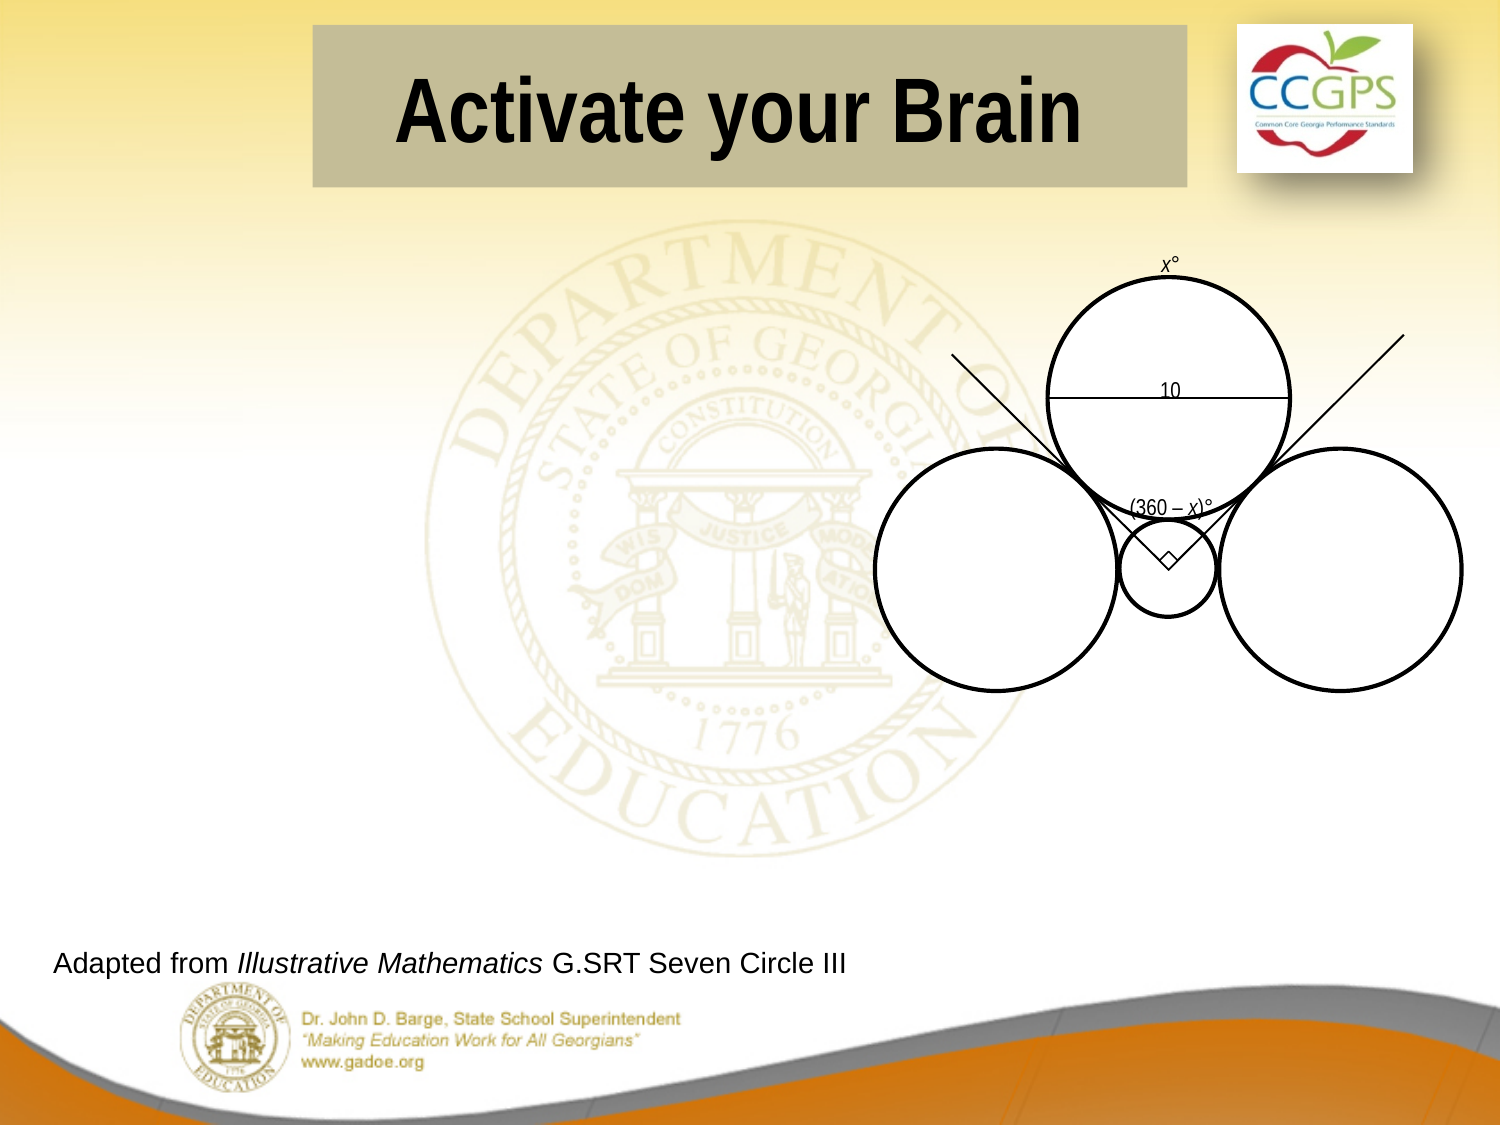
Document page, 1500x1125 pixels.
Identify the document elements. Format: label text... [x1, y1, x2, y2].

title Activate your Brain [312, 24, 1188, 188]
picture [0, 0, 1500, 1125]
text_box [874, 237, 1462, 692]
text_box Adapted from Illustrative Mathematics G.SRT Seven Circle III [38, 936, 863, 987]
